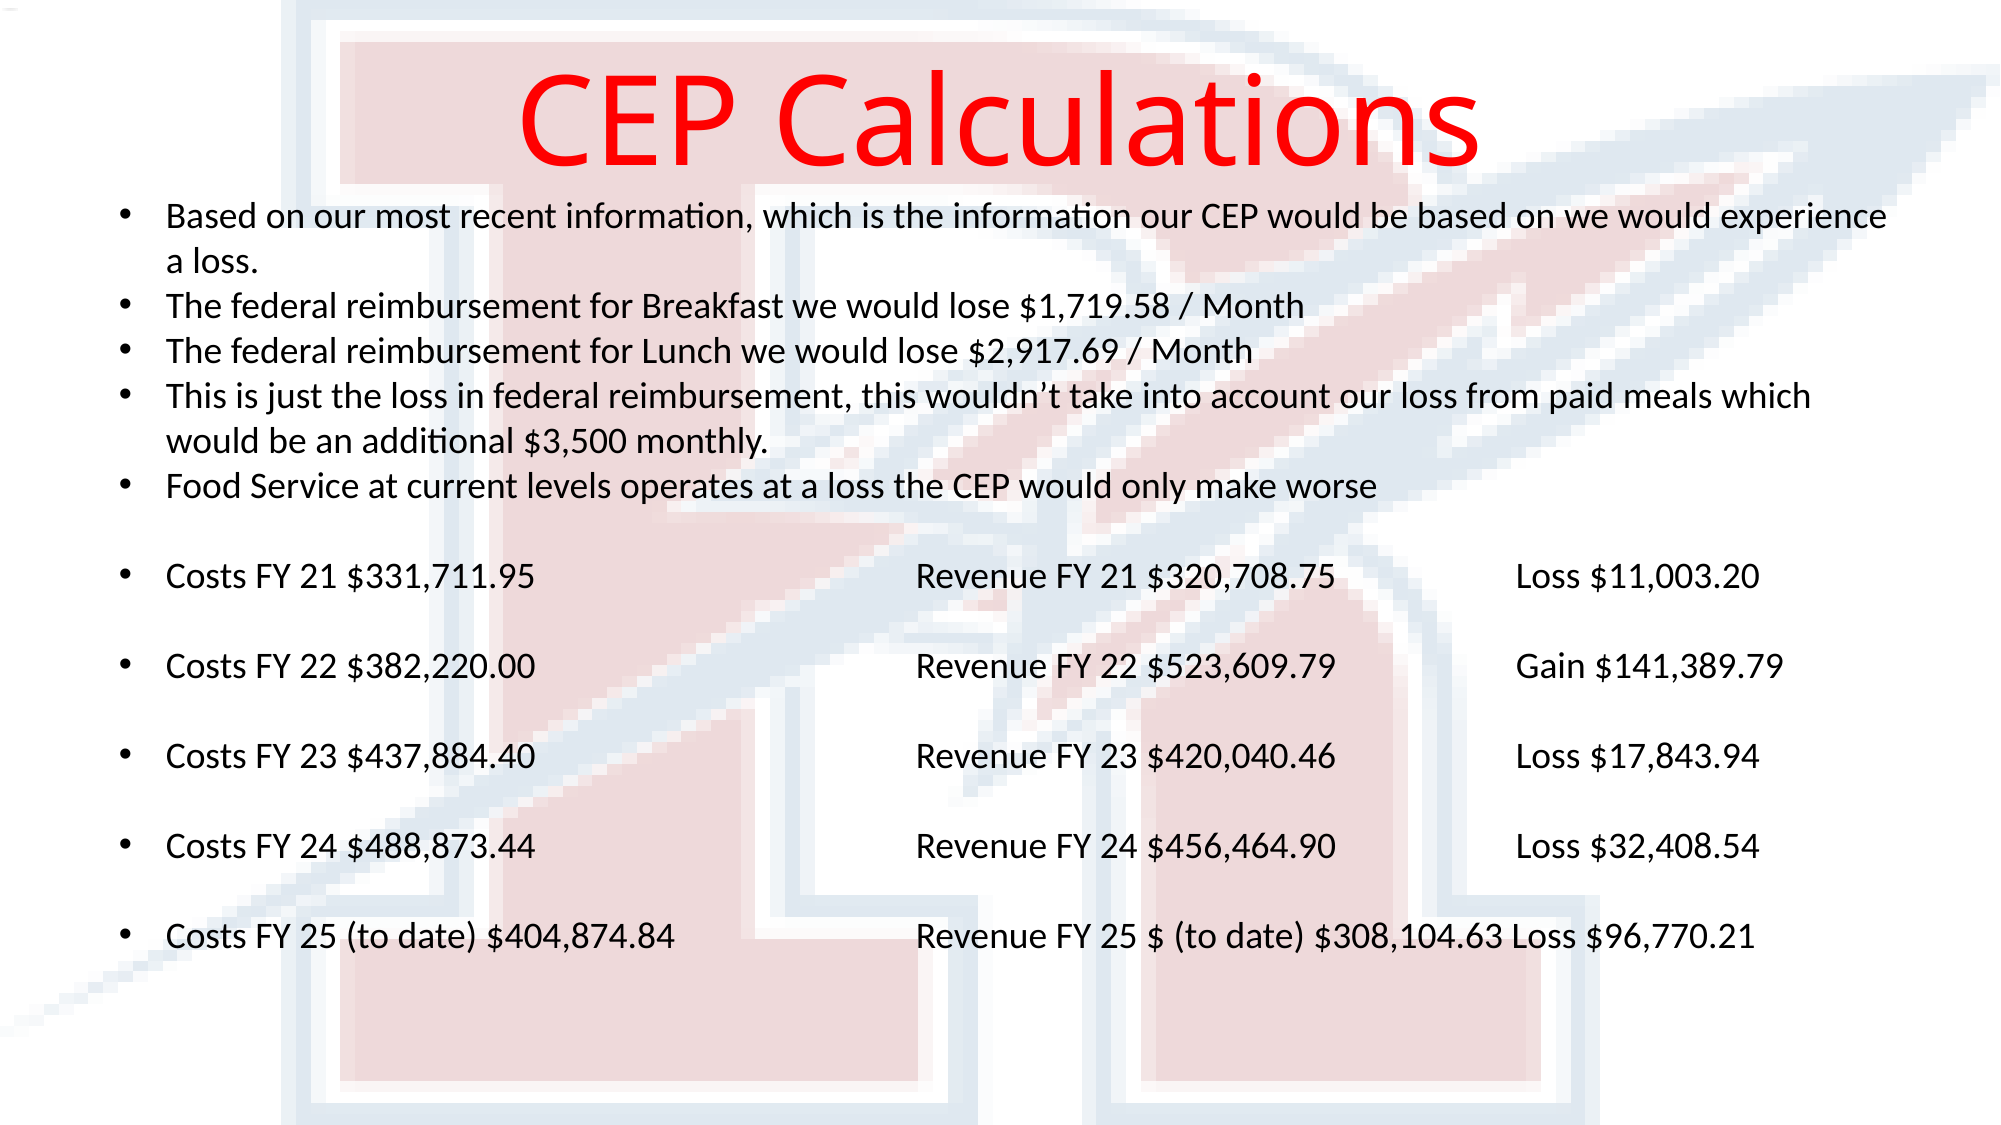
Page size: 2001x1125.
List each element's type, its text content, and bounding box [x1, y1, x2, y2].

text_box Based on our most recent information, which is the information our CEP would be based on we would experience a loss. The federal reimbursement for Breakfast we would lose $1,719.58 / Month The federal reimbursement for Lunch we would lose $2,917.69 / Month This is just the loss in federal reimbursement, this wouldn’t take into account our loss from paid meals which would be an additional $3,500 monthly. Food Service at current levels operates at a loss the CEP would only make worse Costs FY 21 $331,711.95 Revenue FY 21 $320,708.75 Loss $11,003.20 Costs FY 22 $382,220.00 Revenue FY 22 $523,609.79 Gain $141,389.79 Costs FY 23 $437,884.40 Revenue FY 23 $420,040.46 Loss $17,843.94 Costs FY 24 $488,873.44 Revenue FY 24 $456,464.90 Loss $32,408.54 Costs FY 25 (to date) $404,874.84 Revenue FY 25 $ (to date) $308,104.63 Loss $96,770.21 [104, 183, 1907, 1125]
title CEP Calculations [249, 41, 1750, 183]
